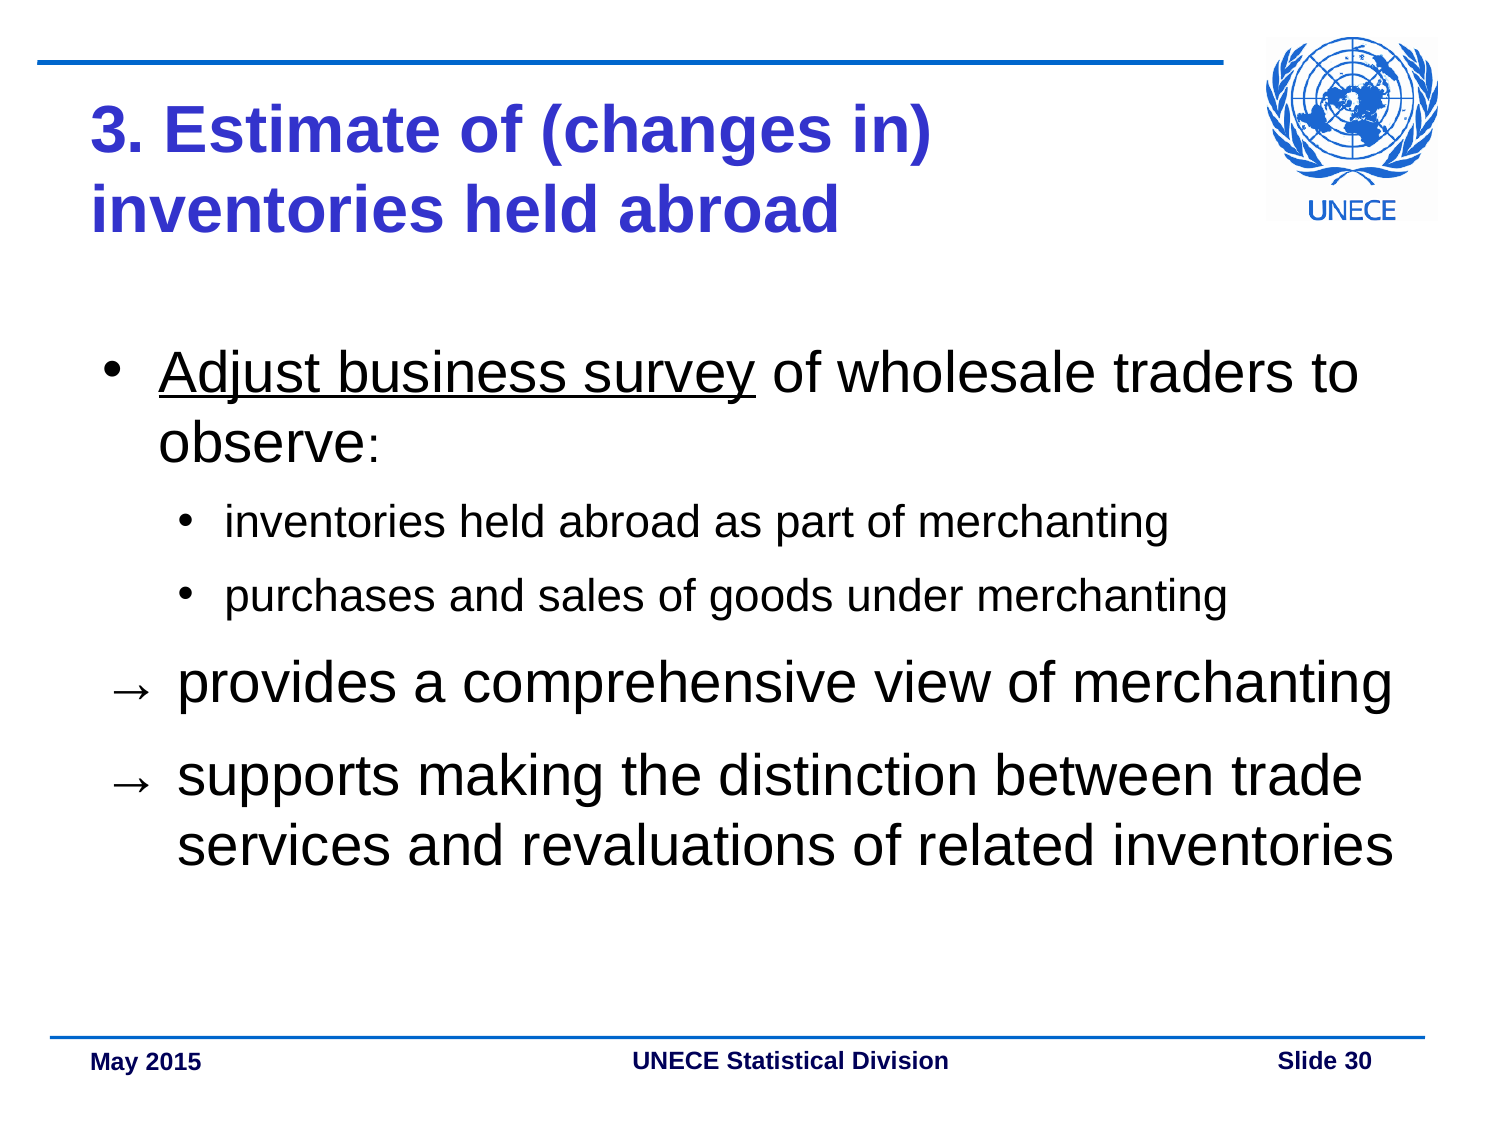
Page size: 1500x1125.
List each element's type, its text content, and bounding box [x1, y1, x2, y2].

list Adjust business survey of wholesale traders to observe: inventories held abroad as part of merchanting purchases and sales of goods under merchanting → provides a comprehensive view of merchanting → supports making the distinction between trade services and revaluations of related inventories [87, 326, 1412, 964]
picture [1266, 37, 1438, 221]
title 3. Estimate of (changes in) inventories held abroad [75, 87, 1238, 244]
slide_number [74, 1037, 388, 1113]
